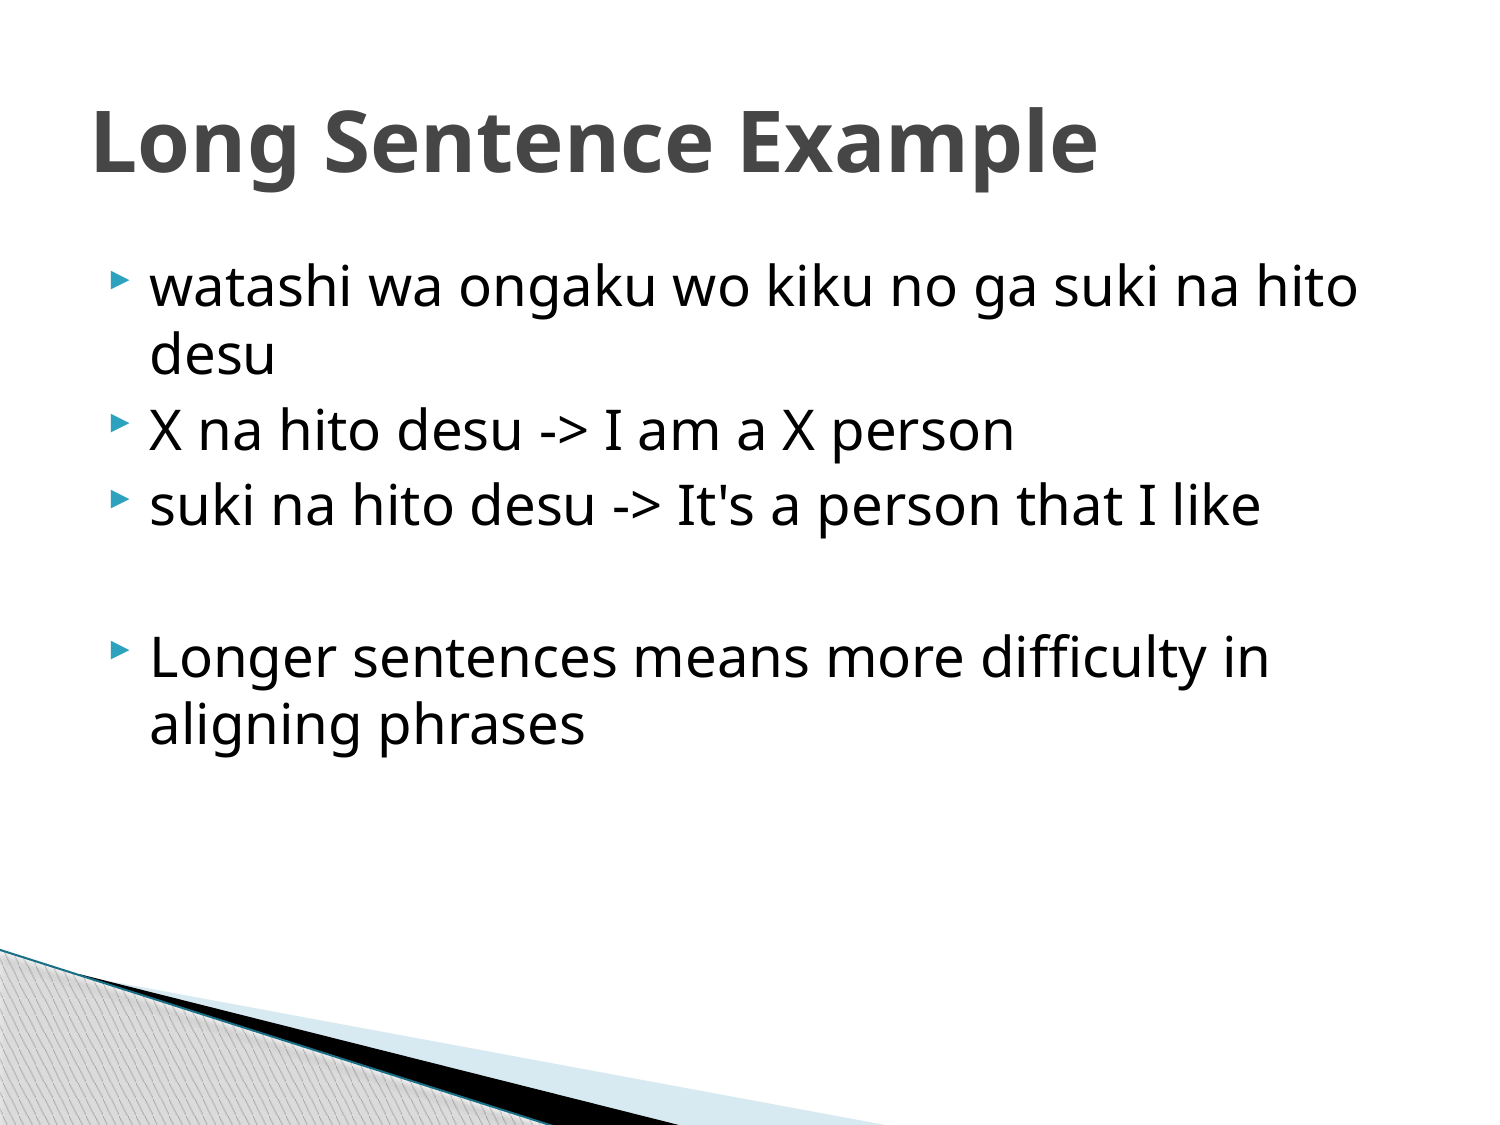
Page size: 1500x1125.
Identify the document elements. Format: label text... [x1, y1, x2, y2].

title Long Sentence Example [75, 45, 1425, 233]
list watashi wa ongaku wo kiku no ga suki na hito desu X na hito desu -> I am a X person suki na hito desu -> It's a person that I like Longer sentences means more difficulty in aligning phrases [75, 243, 1425, 986]
